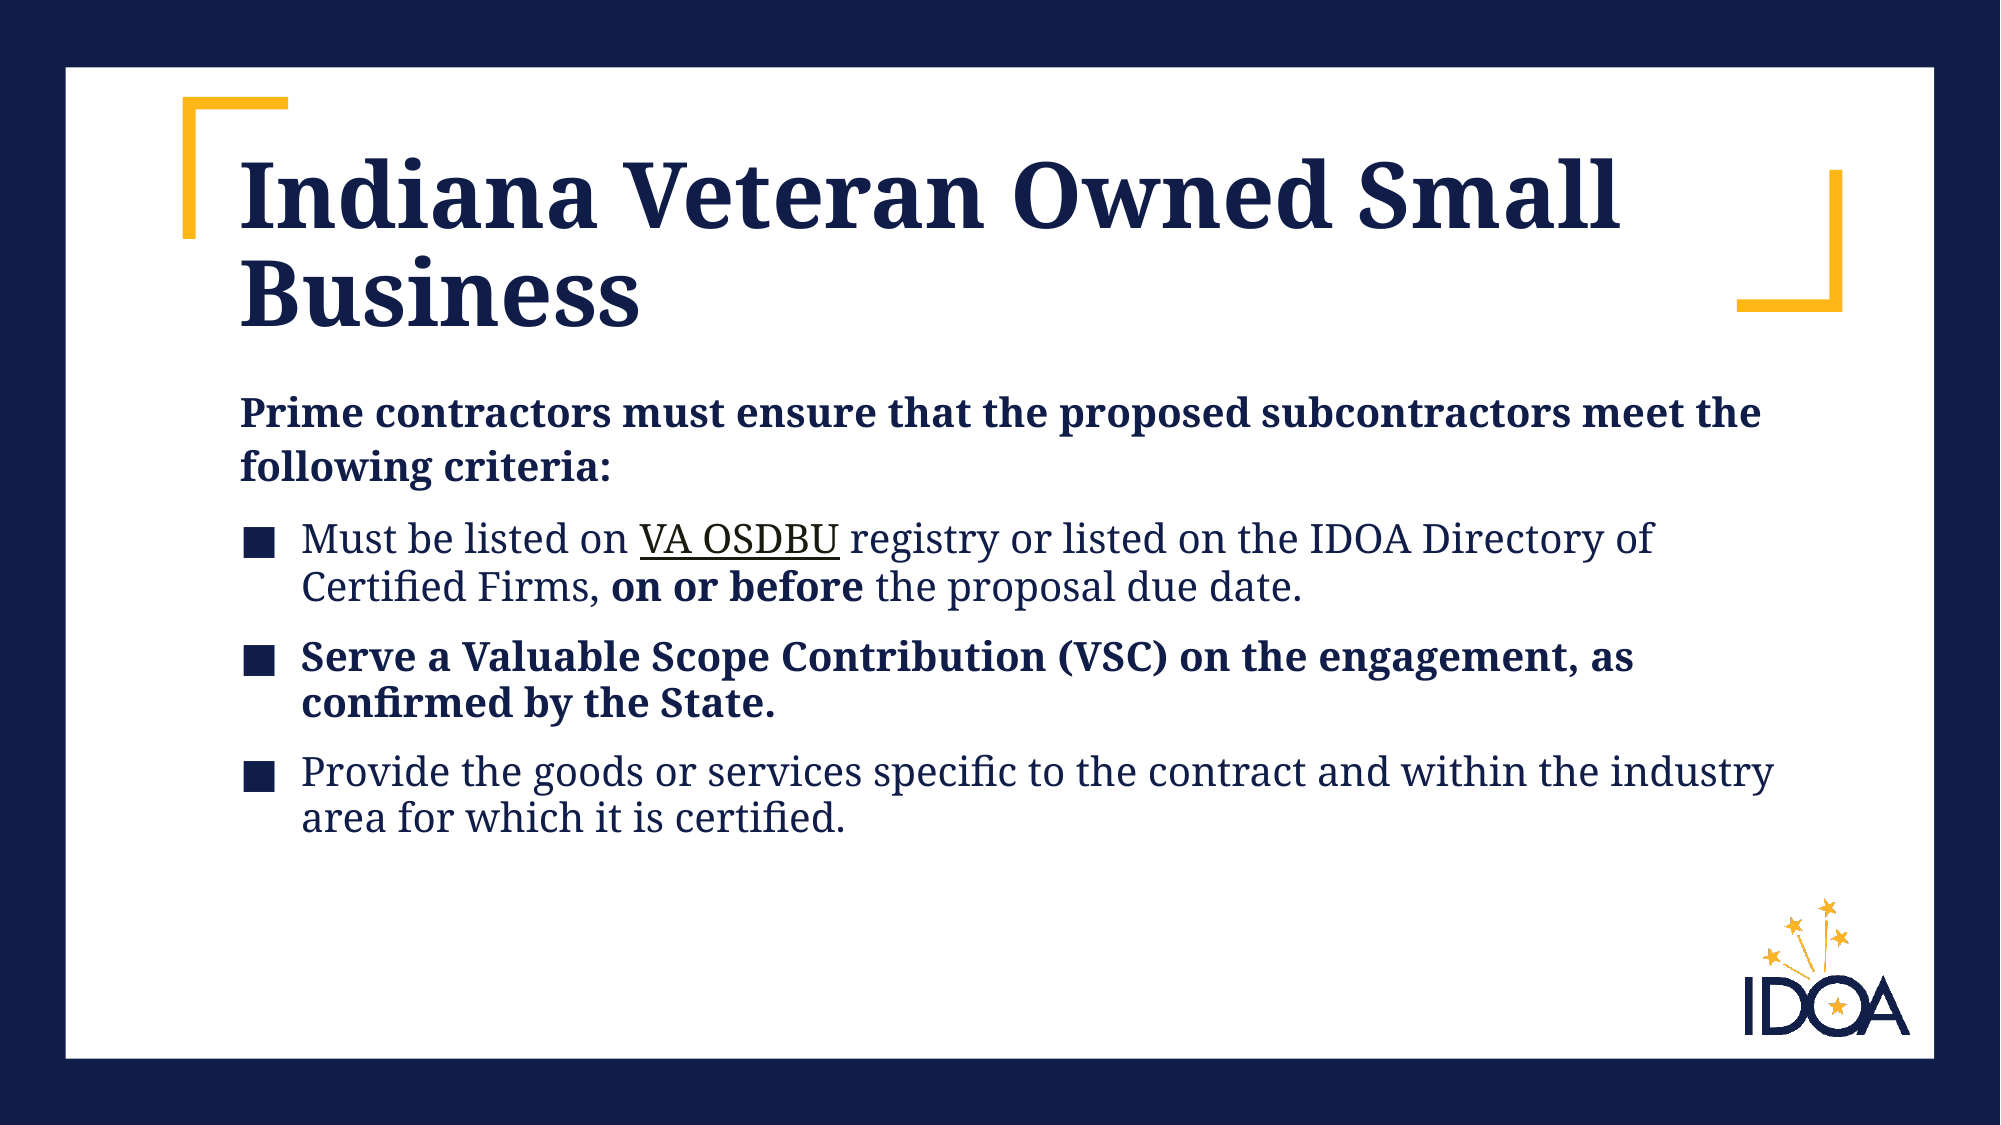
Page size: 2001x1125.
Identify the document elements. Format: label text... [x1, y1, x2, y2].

list Prime contractors must ensure that the proposed subcontractors meet the following criteria: Must be listed on VA OSDBU registry or listed on the IDOA Directory of Certified Firms, on or before the proposal due date. Serve a Valuable Scope Contribution (VSC) on the engagement, as confirmed by the State. Provide the goods or services specific to the contract and within the industry area for which it is certified. [225, 375, 1800, 851]
title Indiana Veteran Owned Small Business [225, 142, 1800, 279]
picture [1702, 857, 1959, 1114]
